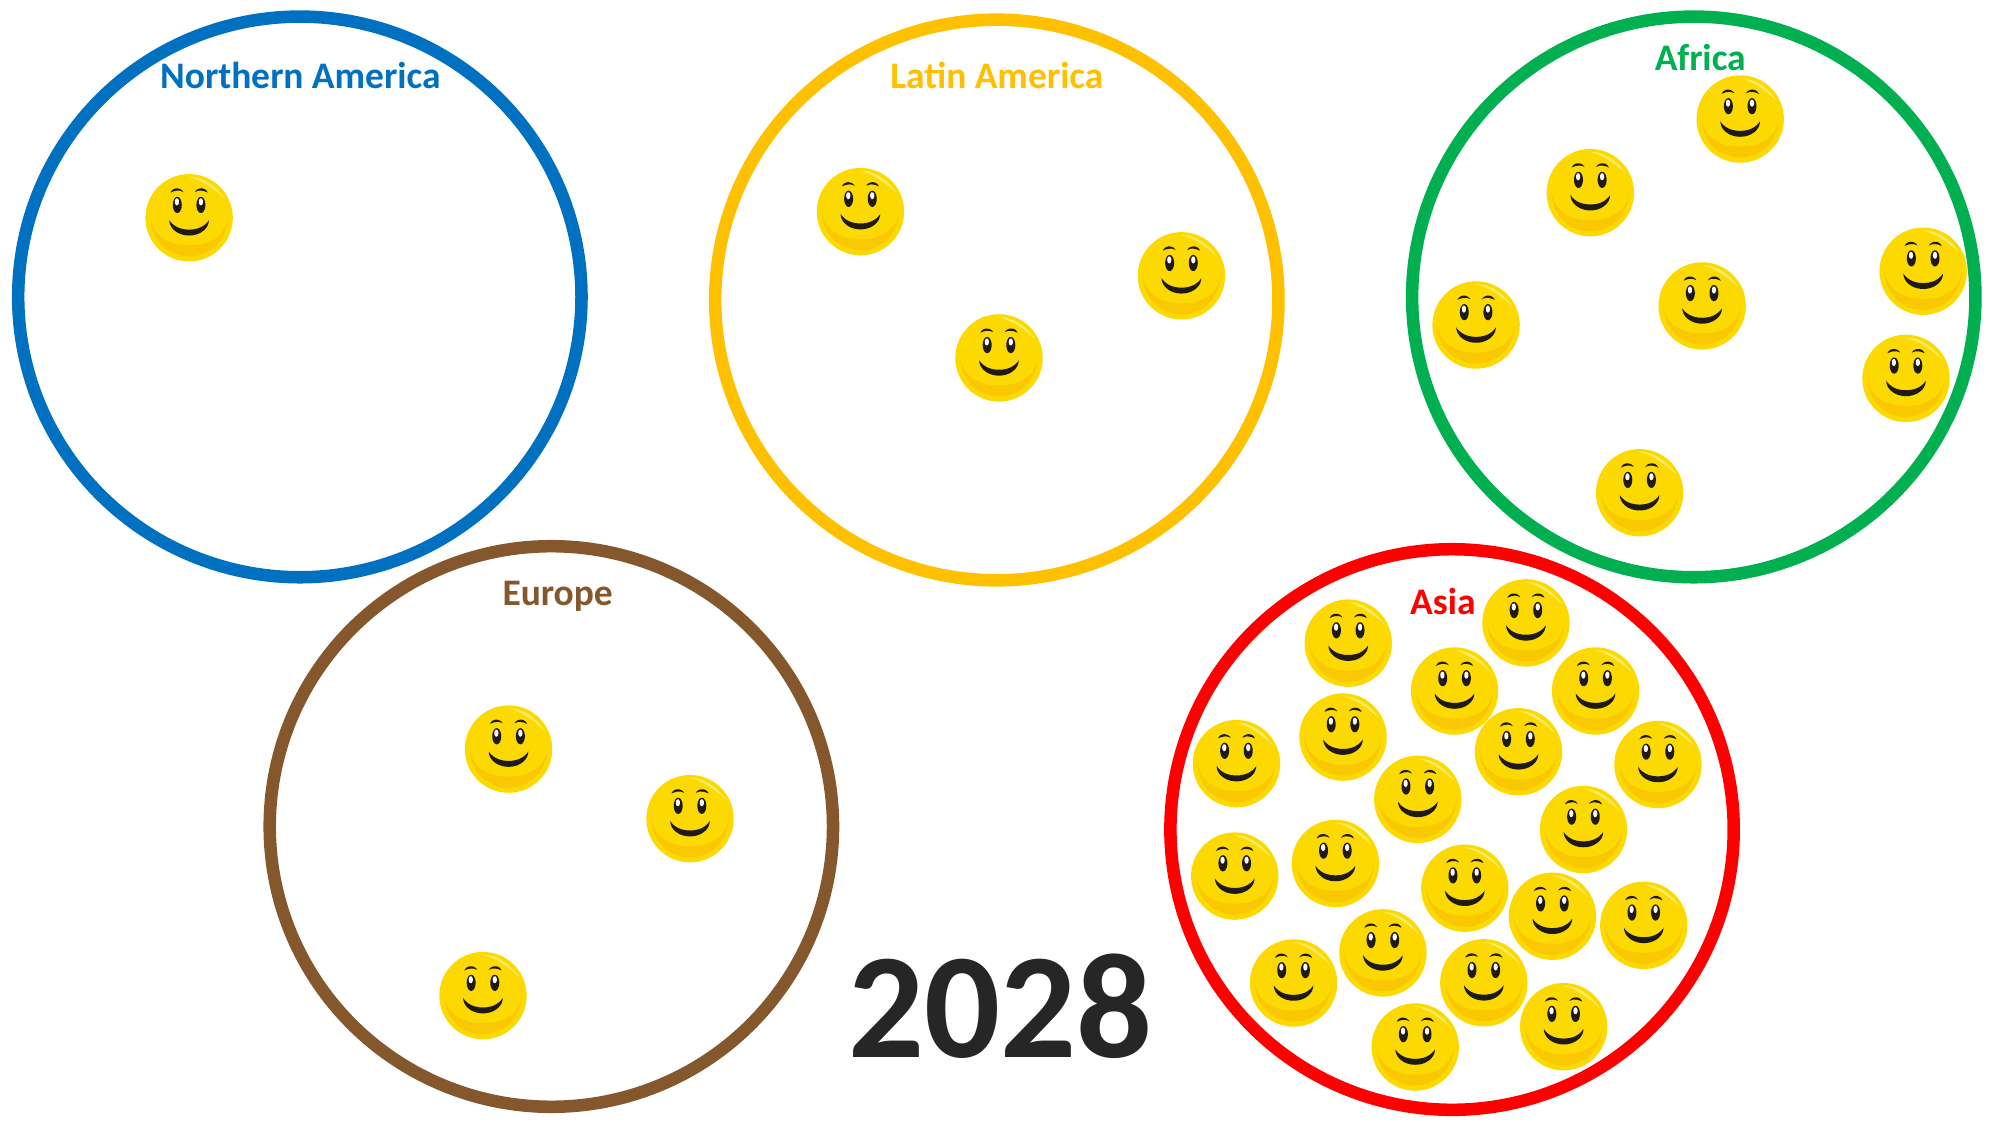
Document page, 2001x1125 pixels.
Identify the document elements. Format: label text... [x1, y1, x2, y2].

picture [464, 705, 553, 793]
text_box Northern America [145, 43, 497, 104]
picture [1595, 448, 1684, 537]
text_box [714, 46, 1280, 582]
picture [1696, 75, 1784, 163]
text_box 2028 [820, 900, 1181, 1095]
picture [1879, 227, 1967, 315]
picture [816, 167, 905, 256]
picture [1249, 939, 1338, 1027]
text_box Europe [488, 560, 647, 621]
picture [1291, 693, 1462, 908]
picture [1432, 281, 1520, 369]
picture [1339, 579, 1702, 1091]
picture [145, 174, 233, 262]
text_box [178, 15, 422, 43]
picture [1304, 599, 1392, 687]
text_box [268, 545, 835, 1108]
picture [1546, 148, 1634, 237]
picture [1137, 232, 1226, 320]
picture [1658, 262, 1746, 350]
picture [439, 951, 527, 1040]
picture [646, 774, 734, 863]
text_box [17, 61, 583, 579]
text_box [1411, 15, 1977, 579]
text_box [881, 18, 1112, 43]
text_box [1169, 548, 1735, 1111]
text_box Asia [1395, 569, 1493, 630]
picture [955, 314, 1043, 402]
text_box Latin America [875, 43, 1122, 104]
picture [1862, 334, 1950, 423]
picture [1600, 881, 1688, 970]
text_box Africa [1640, 25, 1788, 86]
picture [1192, 719, 1281, 808]
picture [1190, 832, 1279, 920]
